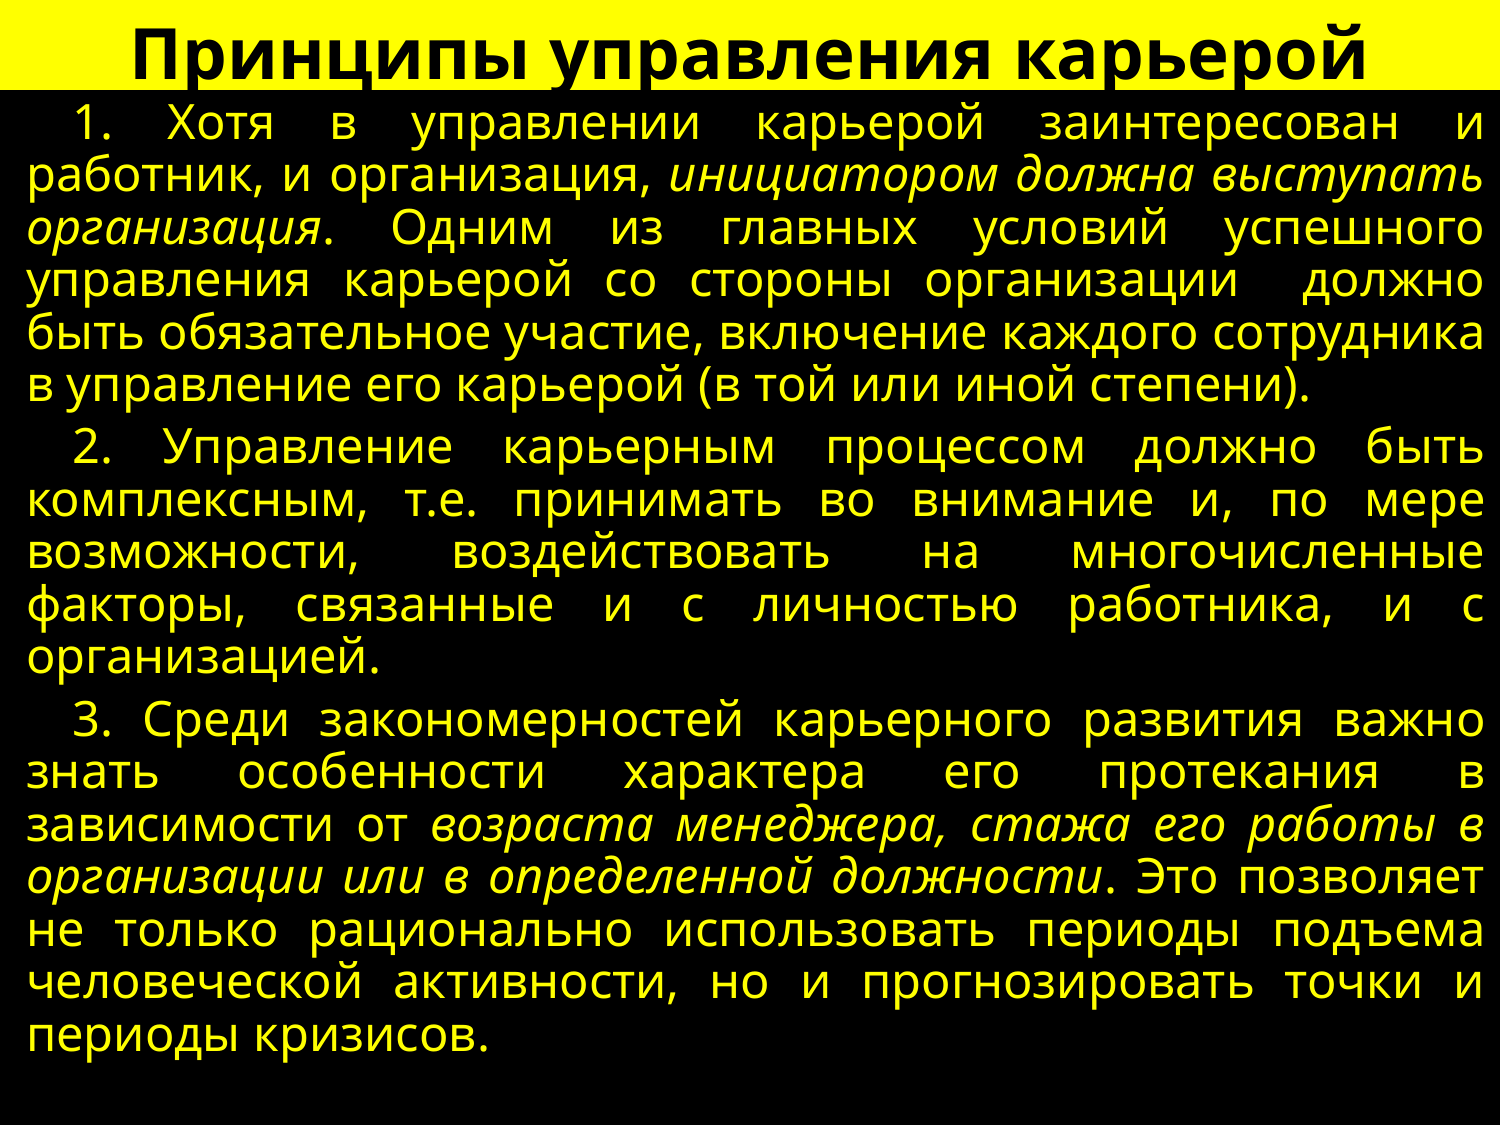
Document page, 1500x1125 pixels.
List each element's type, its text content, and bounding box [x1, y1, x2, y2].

list 1. Хотя в управлении карьерой заинтересован и работник, и организация, инициатором должна выступать организация. Одним из главных условий успешного управления карьерой со стороны организации должно быть обязательное участие, включение каждого сотрудника в управление его карьерой (в той или иной степени). 2. Управление карьерным процессом должно быть комплексным, т.е. принимать во внимание и, по мере возможности, воздействовать на многочисленные факторы, связанные и с личностью работника, и с организацией. 3. Среди закономерностей карьерного развития важно знать особенности характера его протекания в зависимости от возраста менеджера, стажа его работы в организации или в определенной должности. Это позволяет не только рационально использовать периоды подъема человеческой активности, но и прогнозировать точки и периоды кризисов. [0, 90, 1500, 1125]
title Принципы управления карьерой [0, 0, 1500, 90]
